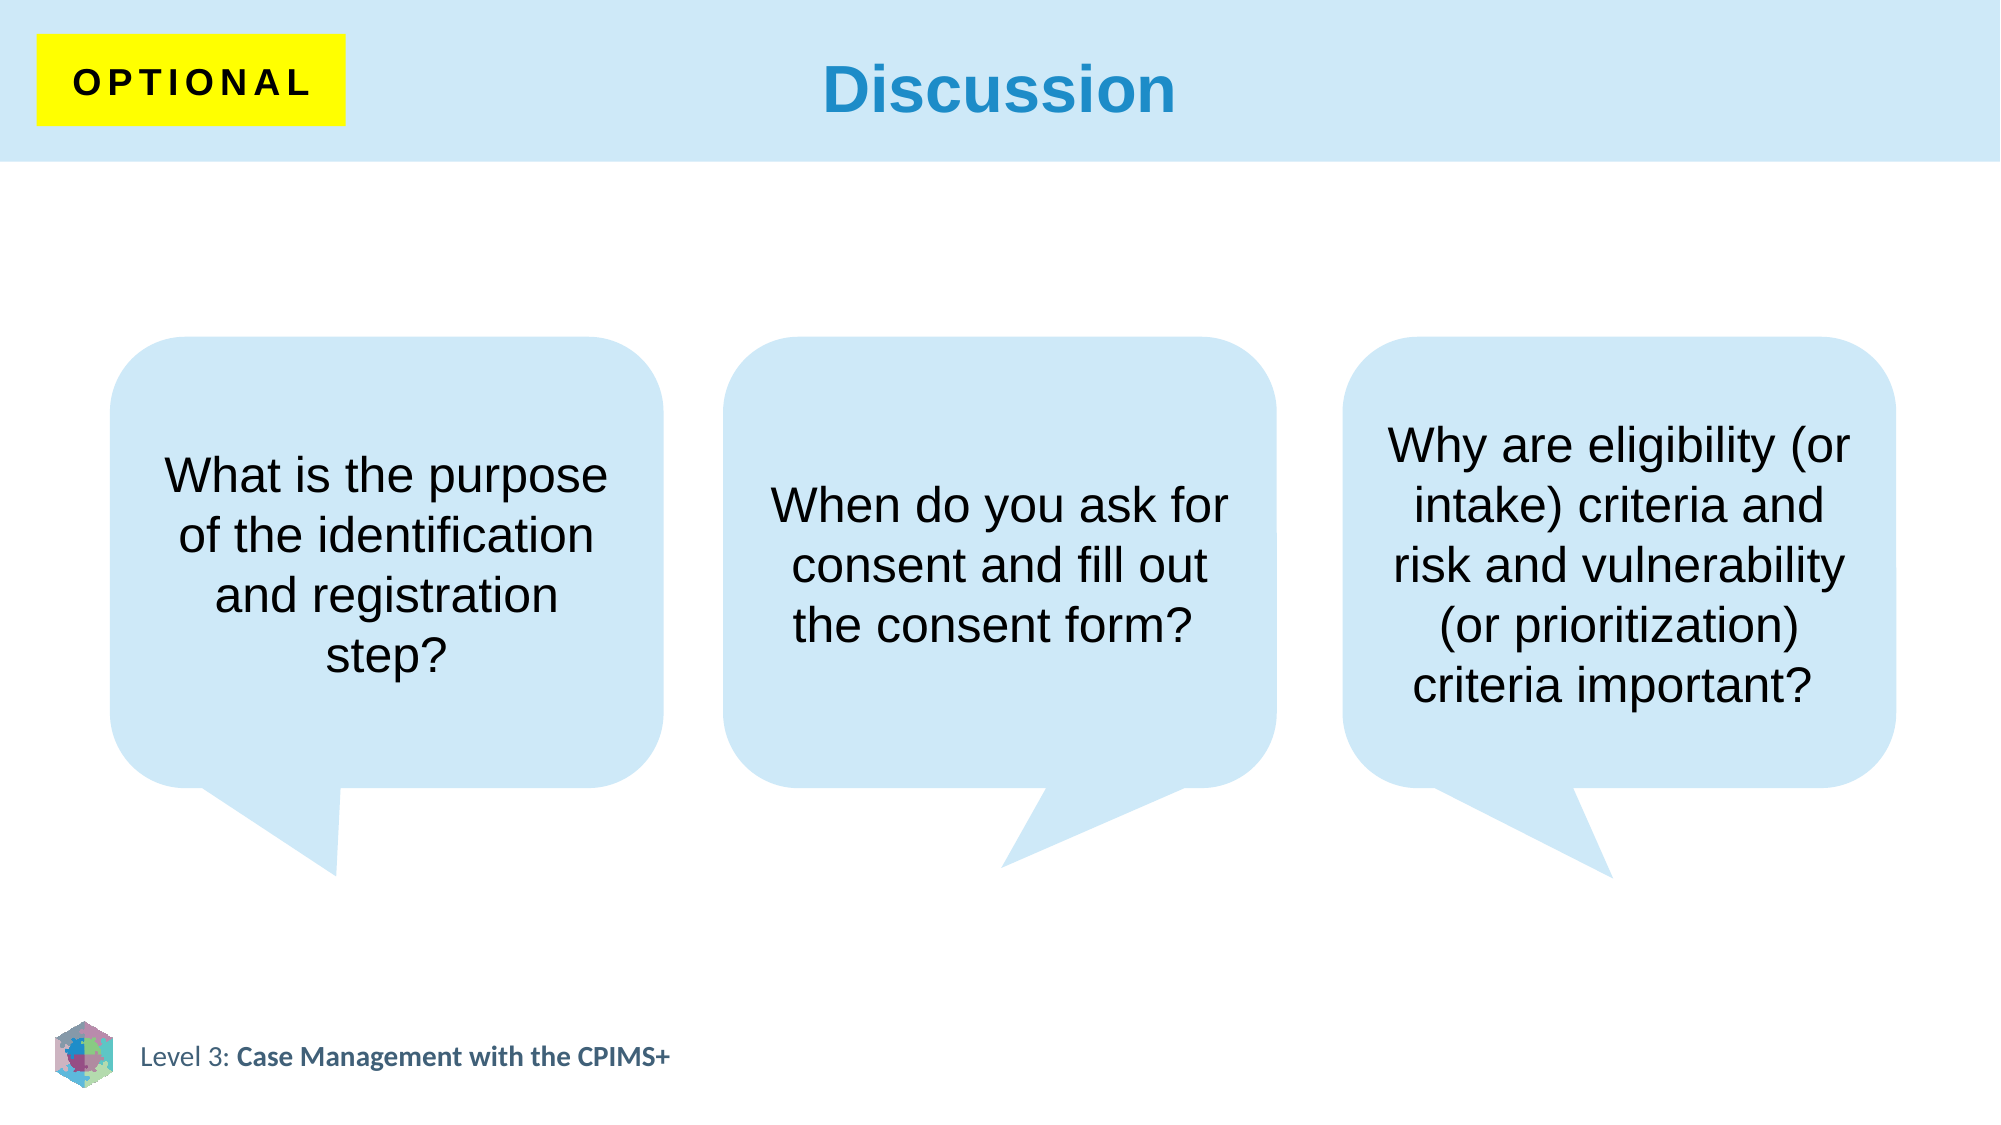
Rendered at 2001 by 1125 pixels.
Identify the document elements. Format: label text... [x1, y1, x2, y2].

text_box Why are eligibility (or intake) criteria and risk and vulnerability (or prioritization) criteria important? [1341, 335, 1898, 881]
title Discussion [137, 19, 1863, 163]
picture [55, 1021, 113, 1088]
text_box What is the purpose of the identification and registration step? [108, 335, 665, 879]
text_box OPTIONAL [36, 33, 347, 127]
text_box When do you ask for consent and fill out the consent form? [722, 335, 1278, 871]
